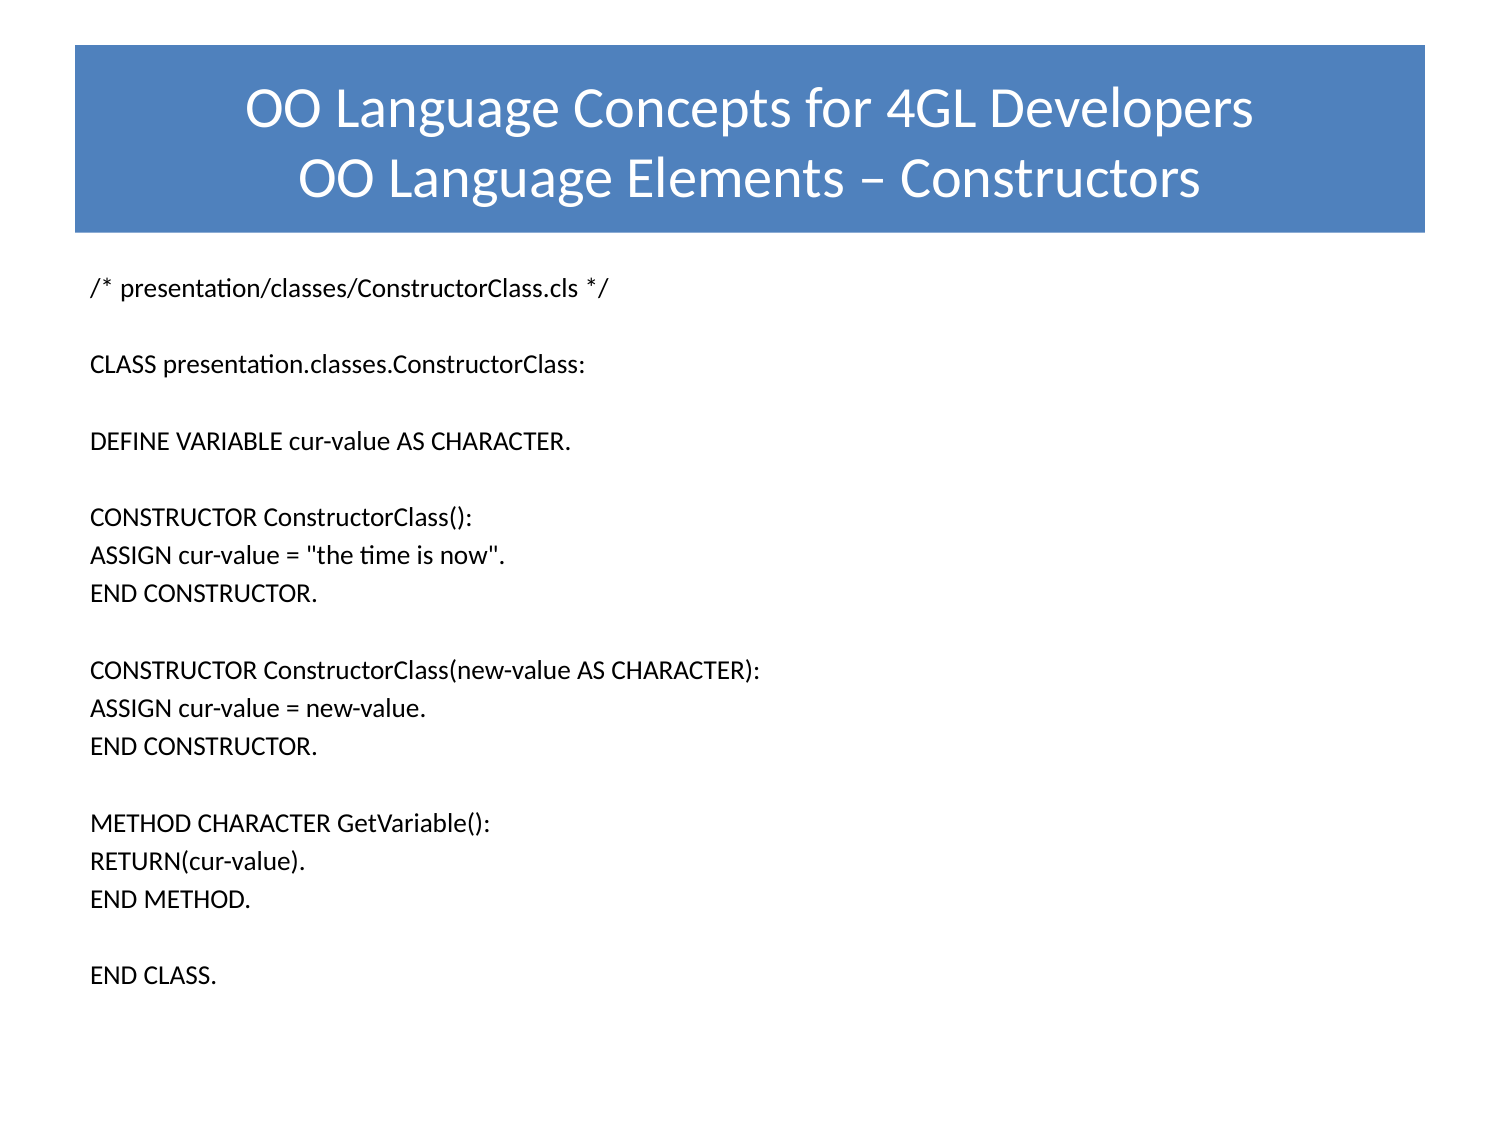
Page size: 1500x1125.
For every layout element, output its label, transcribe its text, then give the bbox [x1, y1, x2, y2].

list /* presentation/classes/ConstructorClass.cls */ CLASS presentation.classes.ConstructorClass: DEFINE VARIABLE cur-value AS CHARACTER. CONSTRUCTOR ConstructorClass(): ASSIGN cur-value = "the time is now". END CONSTRUCTOR. CONSTRUCTOR ConstructorClass(new-value AS CHARACTER): ASSIGN cur-value = new-value. END CONSTRUCTOR. METHOD CHARACTER GetVariable(): RETURN(cur-value). END METHOD. END CLASS. [75, 262, 1425, 1005]
title OO Language Concepts for 4GL Developers OO Language Elements – Constructors [75, 45, 1425, 233]
